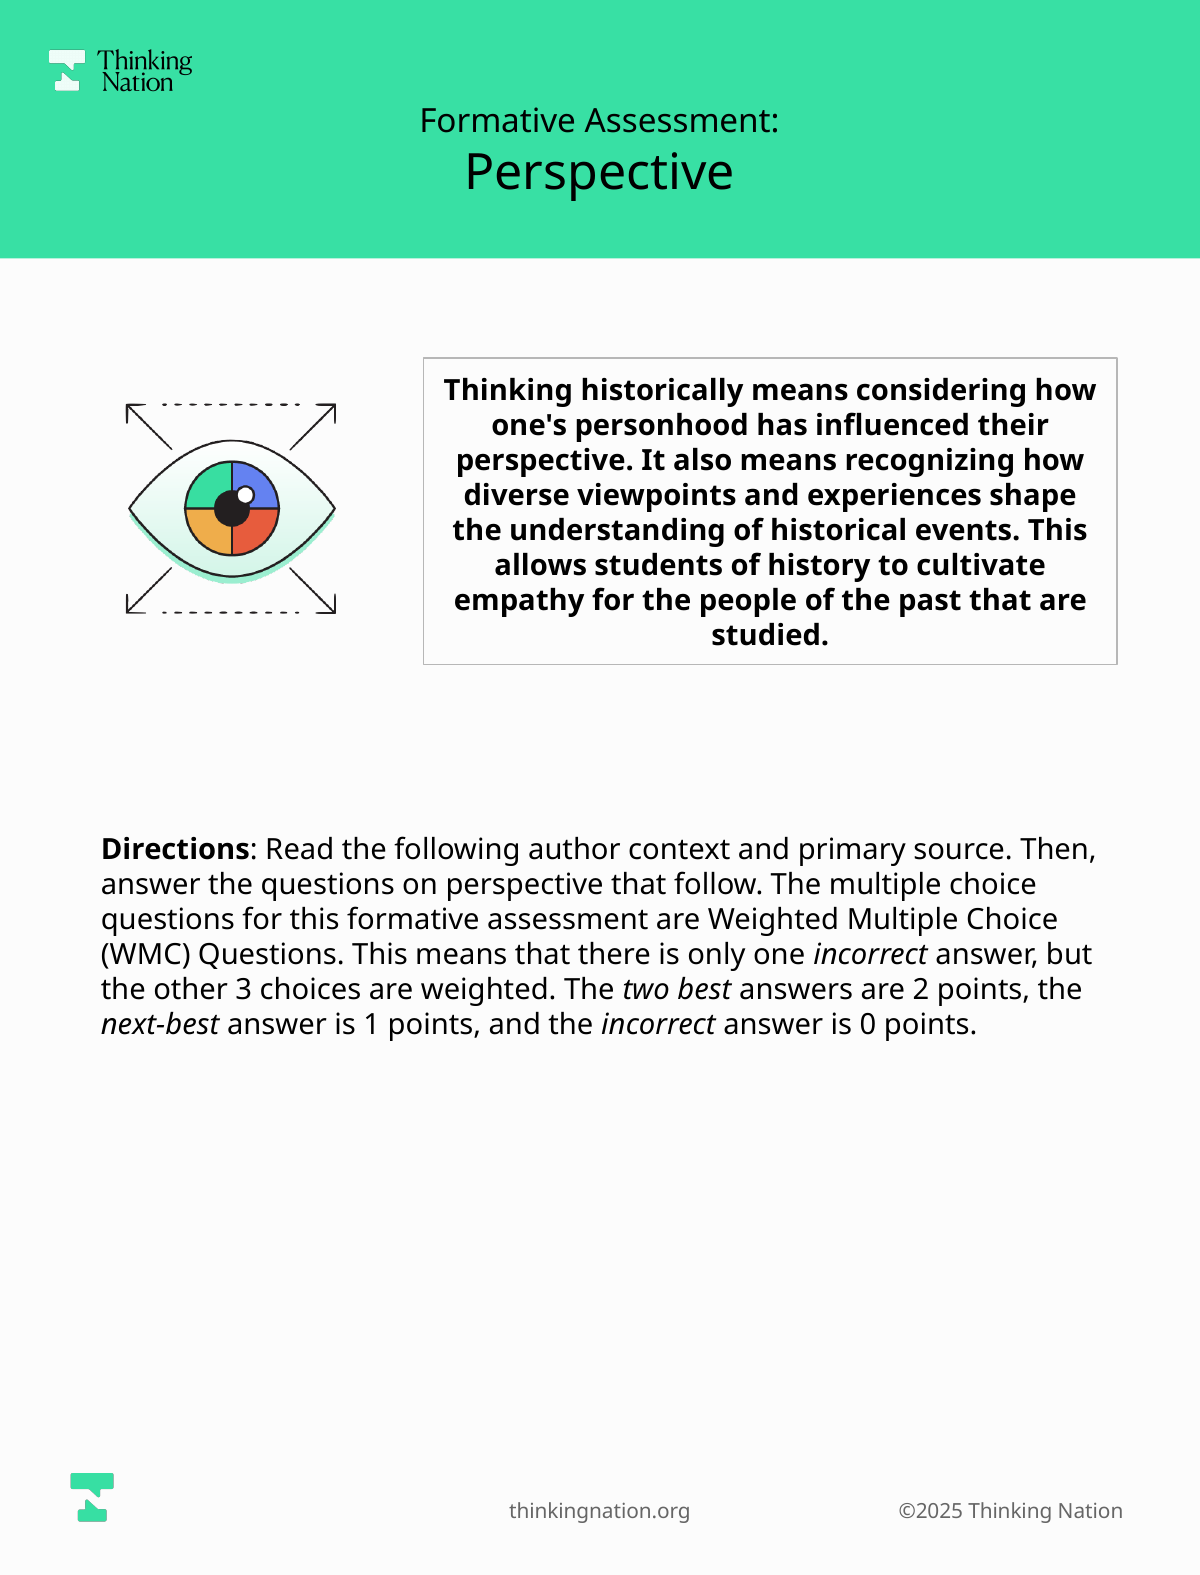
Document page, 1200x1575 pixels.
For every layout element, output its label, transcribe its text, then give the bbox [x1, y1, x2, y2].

text_box Thinking historically means considering how one's personhood has influenced their perspective. It also means recognizing how diverse viewpoints and experiences shape the understanding of historical events. This allows students of history to cultivate empathy for the people of the past that are studied. [423, 358, 1118, 665]
picture [78, 357, 382, 661]
picture [33, 35, 197, 104]
text_box ©2025 Thinking Nation [854, 1483, 1139, 1532]
text_box Formative Assessment: Perspective [0, 0, 1200, 259]
text_box thinkingnation.org [457, 1483, 742, 1532]
text_box Directions: Read the following author context and primary source. Then, answer the questions on perspective that follow. The multiple choice questions for this formative assessment are Weighted Multiple Choice (WMC) Questions. This means that there is only one incorrect answer, but the other 3 choices are weighted. The two best answers are 2 points, the next-best answer is 1 points, and the incorrect answer is 0 points. [82, 793, 1118, 1077]
picture [58, 1463, 126, 1531]
